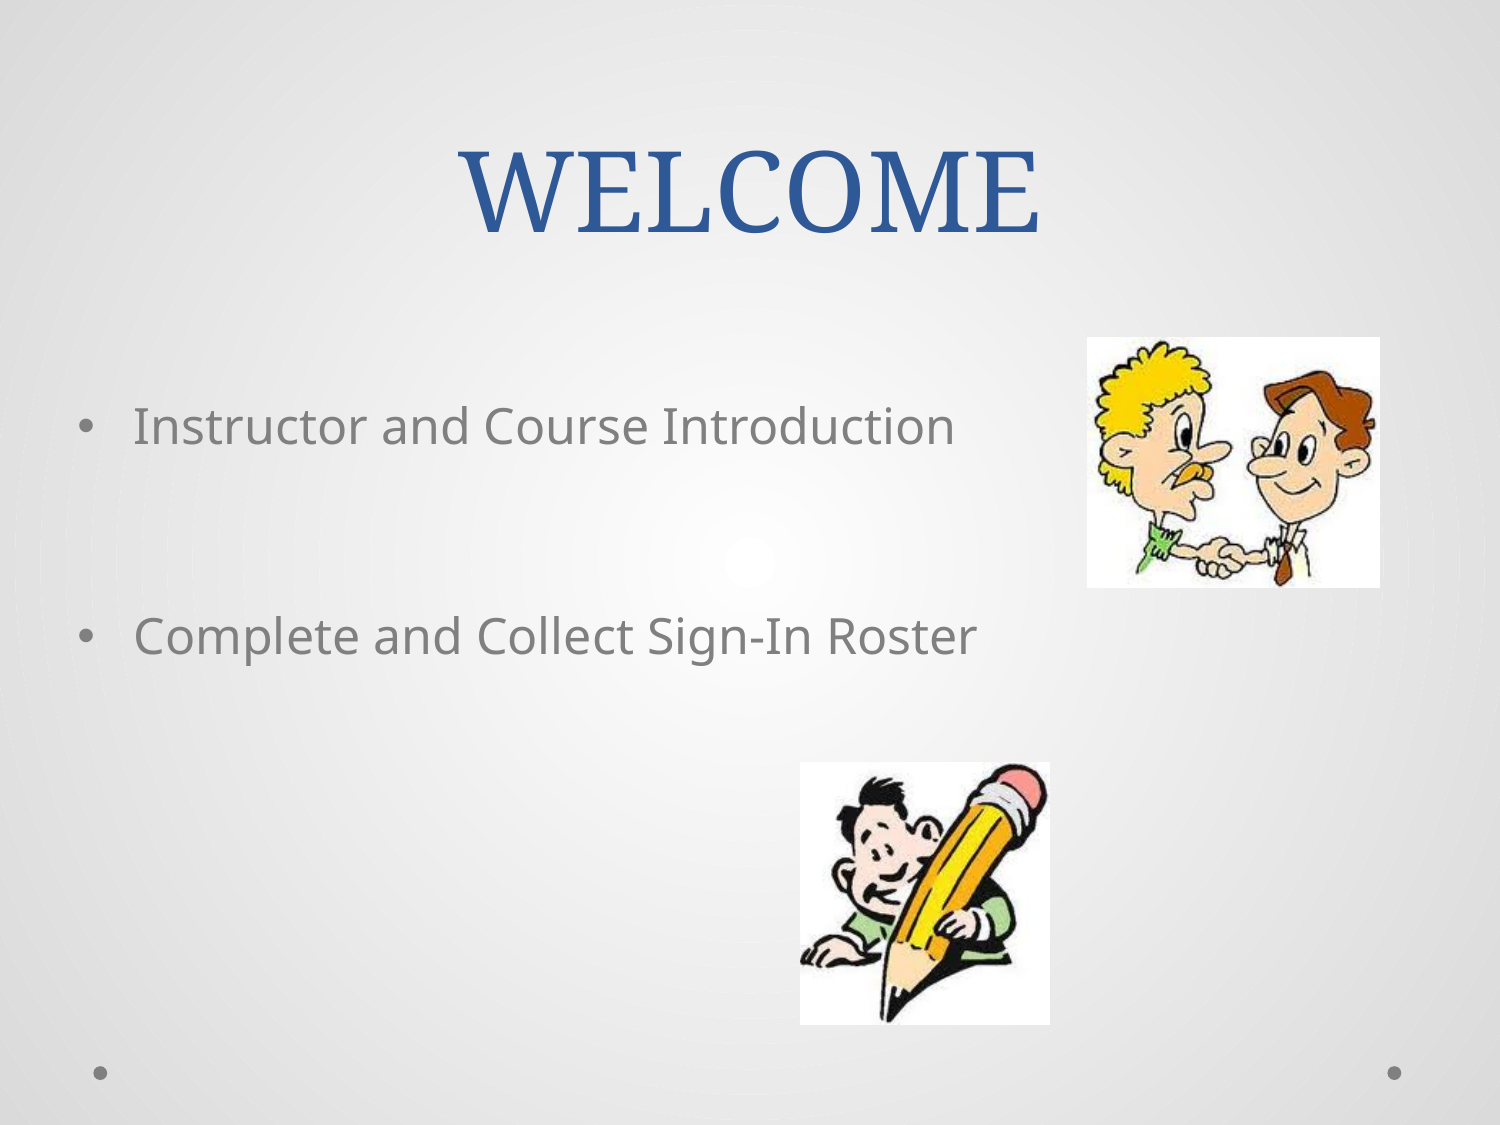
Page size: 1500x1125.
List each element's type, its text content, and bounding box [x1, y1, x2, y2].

picture [799, 762, 1050, 1026]
list Instructor and Course Introduction Complete and Collect Sign-In Roster [62, 387, 1413, 950]
picture [1087, 337, 1380, 588]
title WELCOME [75, 0, 1425, 263]
